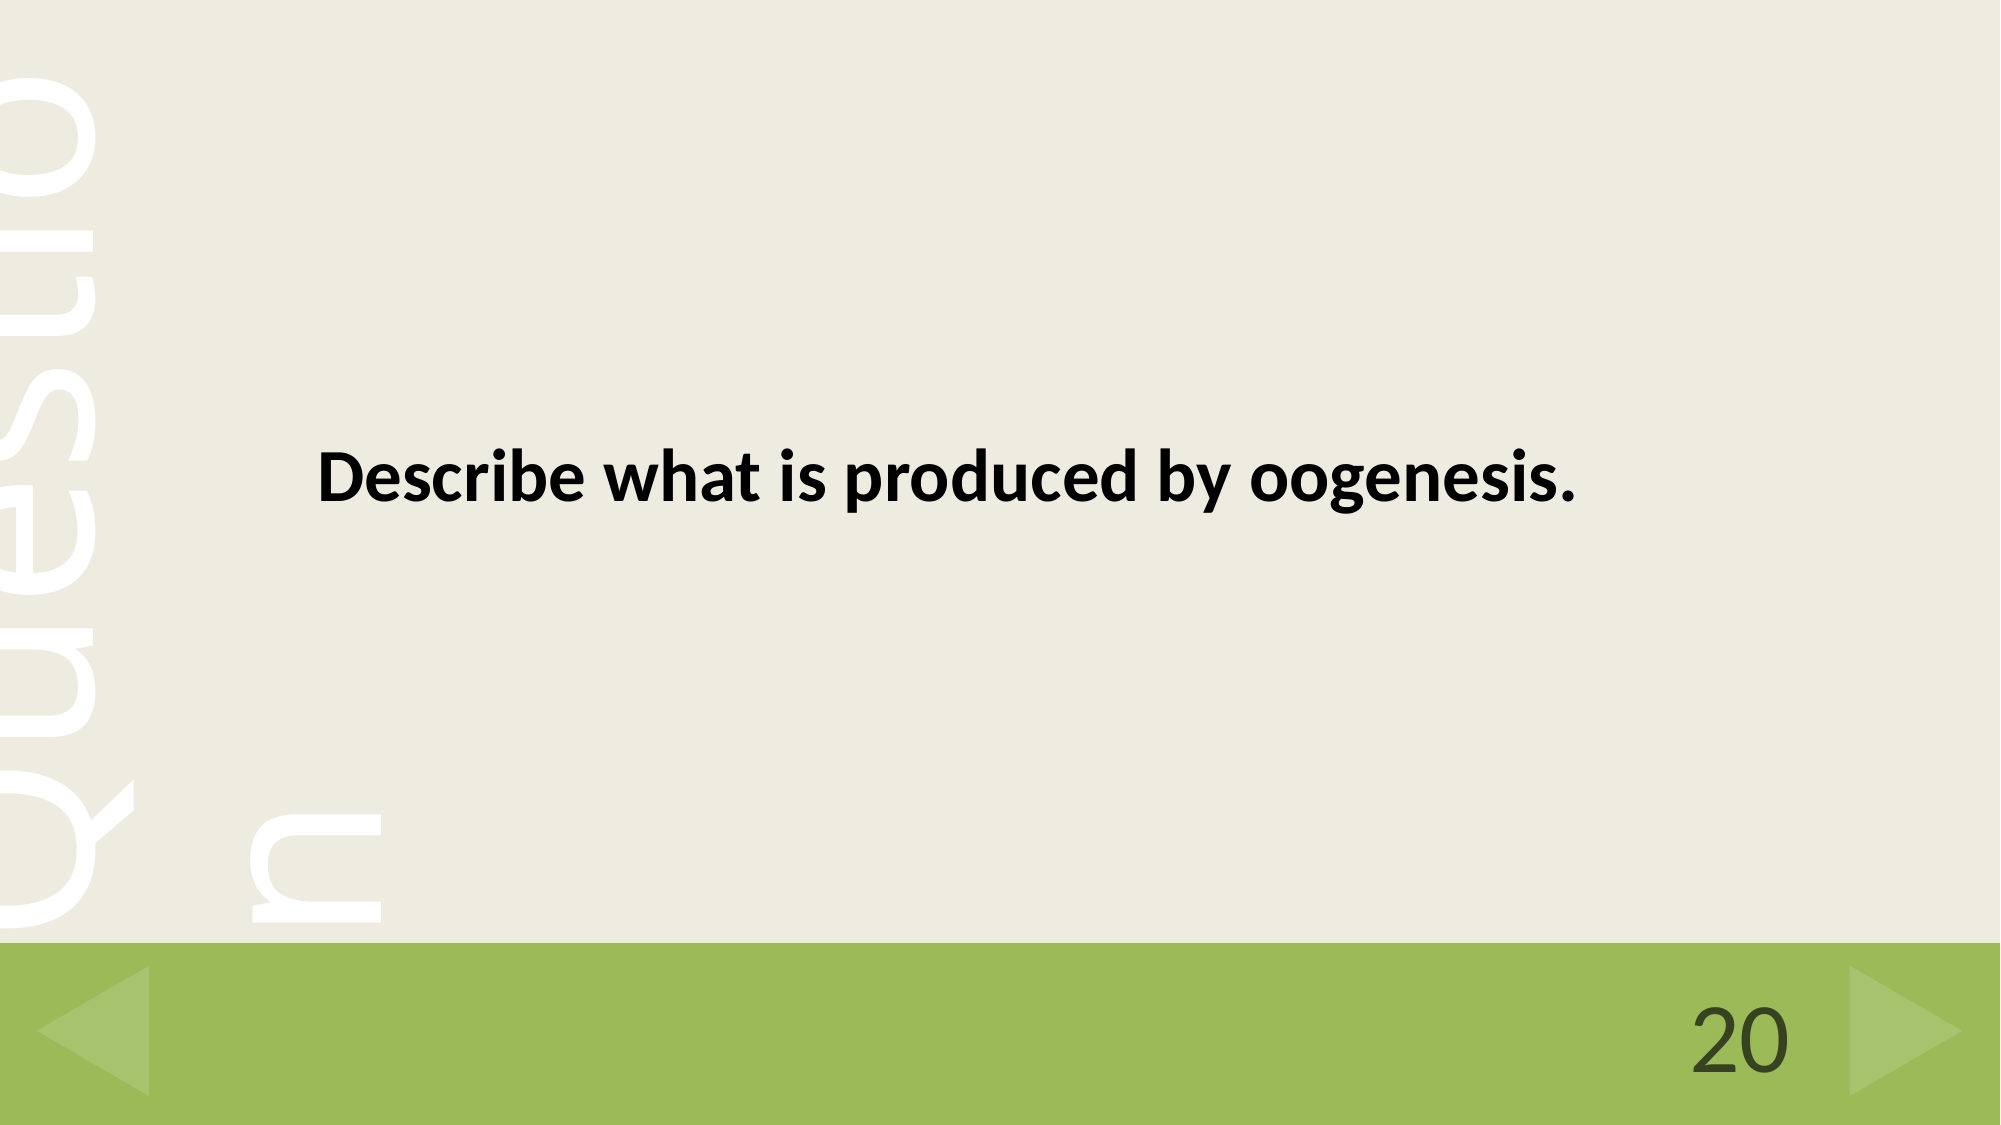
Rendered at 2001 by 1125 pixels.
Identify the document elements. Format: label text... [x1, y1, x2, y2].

list Describe what is produced by oogenesis. [302, 307, 1760, 636]
list 20 [1494, 967, 1806, 1097]
